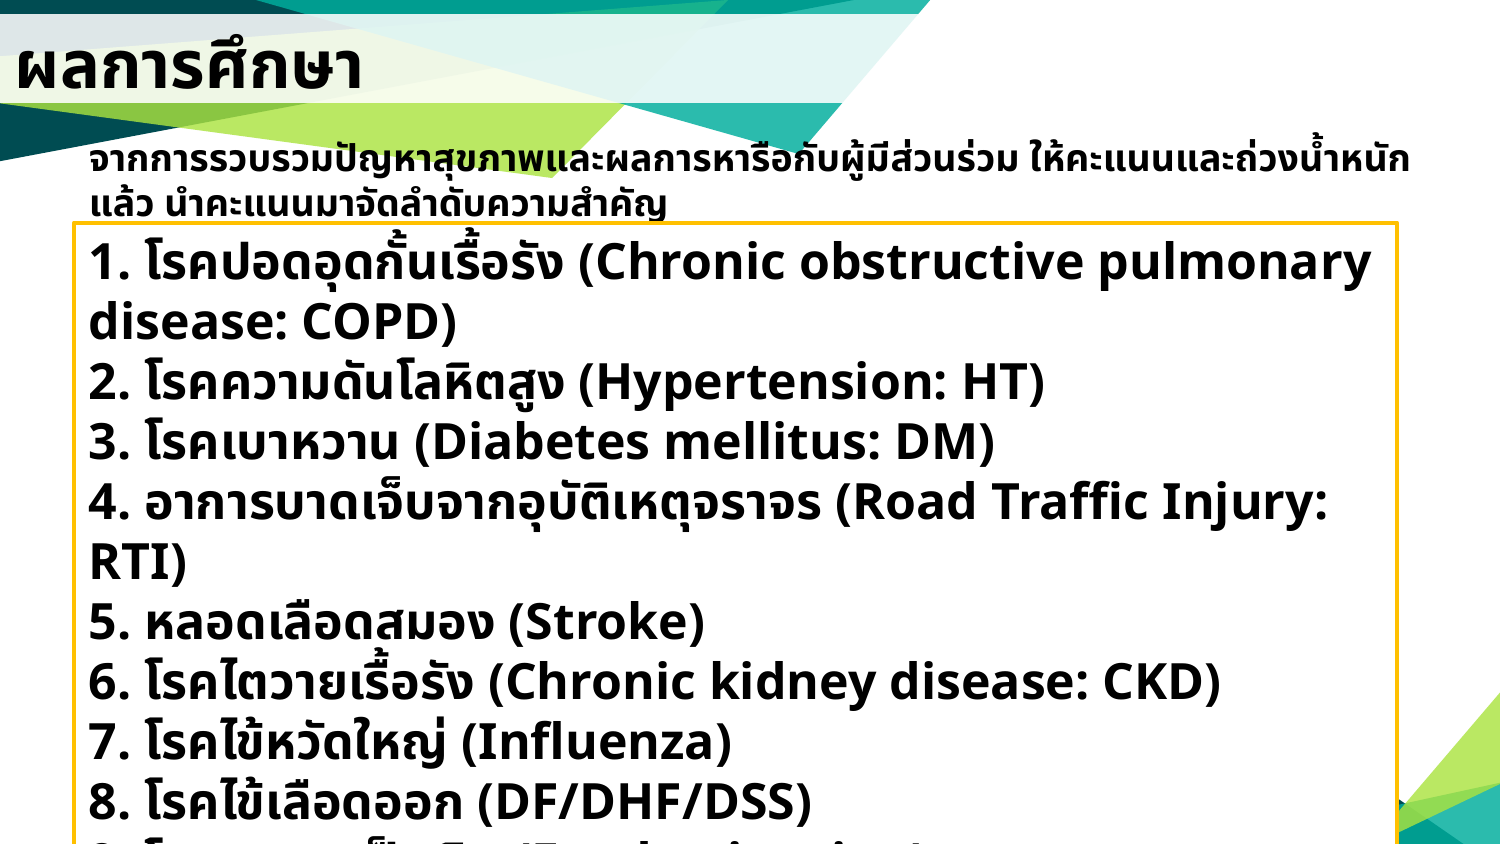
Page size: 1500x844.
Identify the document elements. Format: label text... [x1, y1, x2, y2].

text_box 1. โรคปอดอุดกั้นเรื้อรัง (Chronic obstructive pulmonary disease: COPD) 2. โรคความดันโลหิตสูง (Hypertension: HT) 3. โรคเบาหวาน (Diabetes mellitus: DM) 4. อาการบาดเจ็บจากอุบัติเหตุจราจร (Road Traffic Injury: RTI) 5. หลอดเลือดสมอง (Stroke) 6. โรคไตวายเรื้อรัง (Chronic kidney disease: CKD) 7. โรคไข้หวัดใหญ่ (Influenza) 8. โรคไข้เลือดออก (DF/DHF/DSS) 9. โรคอาหารเป็นพิษ (Food poisoning) 10. หัวใจและหลอดเลือด (Heart and Coronary) [72, 221, 1399, 844]
text_box ผลการศึกษา [0, 14, 1035, 103]
text_box จากการรวบรวมปัญหาสุขภาพและผลการหารือกับผู้มีส่วนร่วม ให้คะแนนและถ่วงน้ำหนักแล้ว นำคะแนนมาจัดลำดับความสำคัญ ของปัญหา โรคที่เป็นปัญหาในพื้นที่สรุปได้ ตามลำดับดังนี้ [74, 126, 1433, 286]
